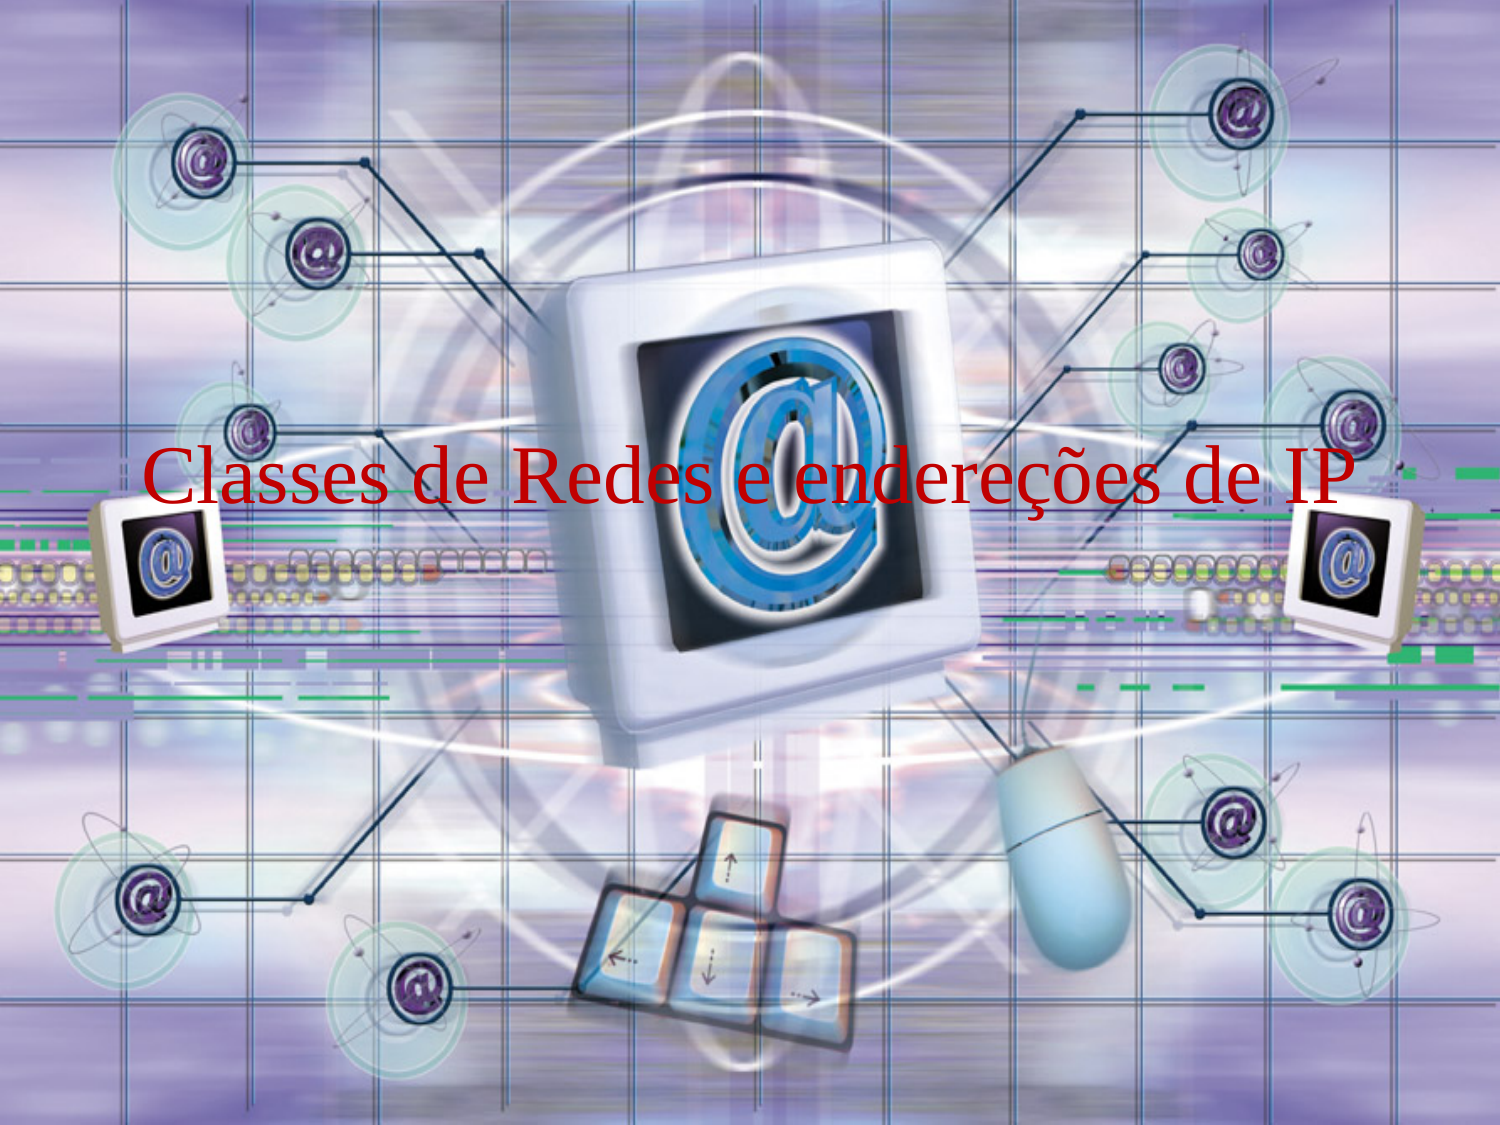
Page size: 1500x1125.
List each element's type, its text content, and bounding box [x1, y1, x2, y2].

title Classes de Redes e endereções de IP [112, 349, 1388, 591]
picture [0, 0, 1500, 1125]
